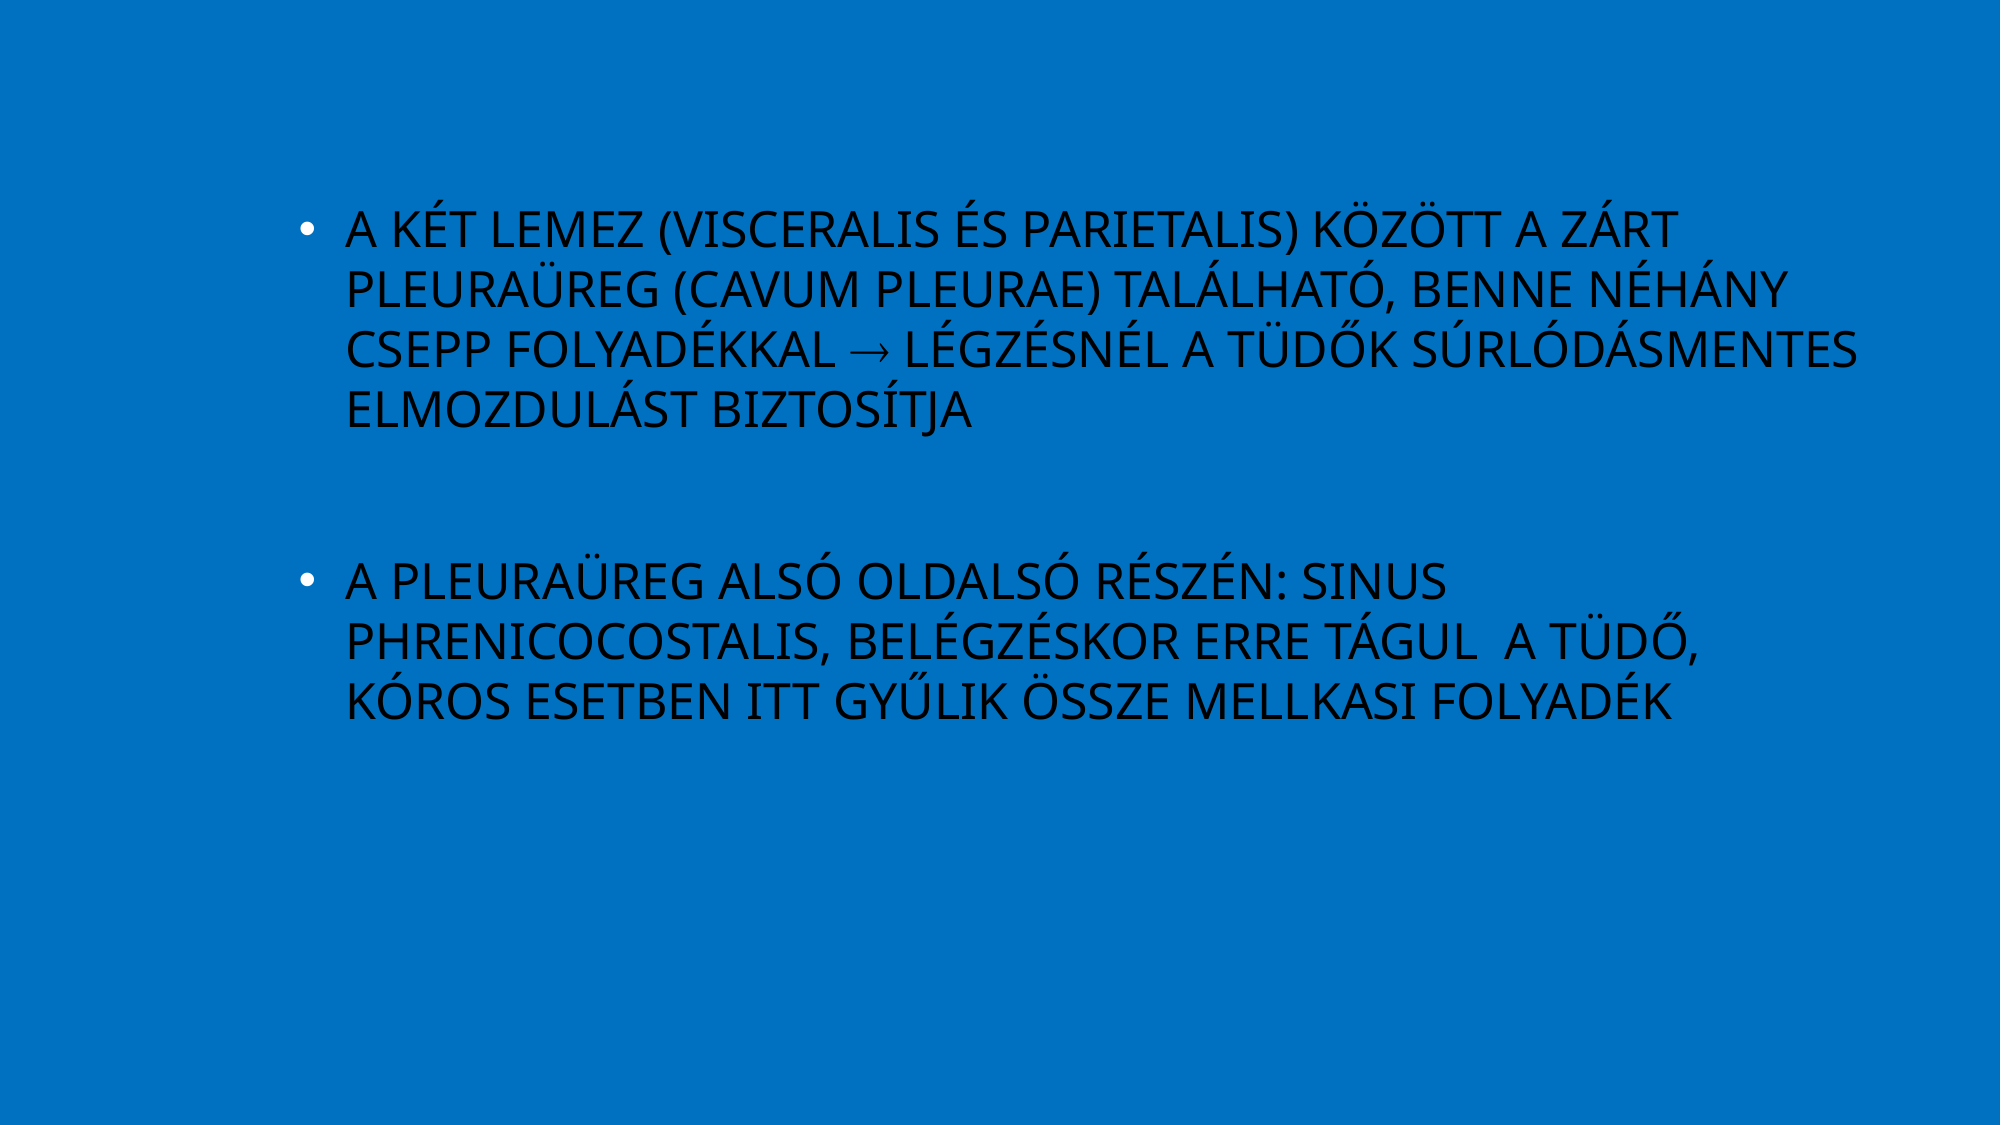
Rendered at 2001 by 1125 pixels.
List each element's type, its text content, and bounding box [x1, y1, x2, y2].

list a két lemez (visceralis és parietalis) között a zárt pleuraüreg (cavum pleurae) található, benne néhány csepp folyadékkal  légzésnél a tüdők súrlódásmentes elmozdulást biztosítja a pleuraüreg alsó oldalsó részén: sinus phrenicocostalis, belégzéskor erre tágul a tüdő, kóros esetben itt gyűlik össze mellkasi folyadék [208, 219, 1886, 708]
